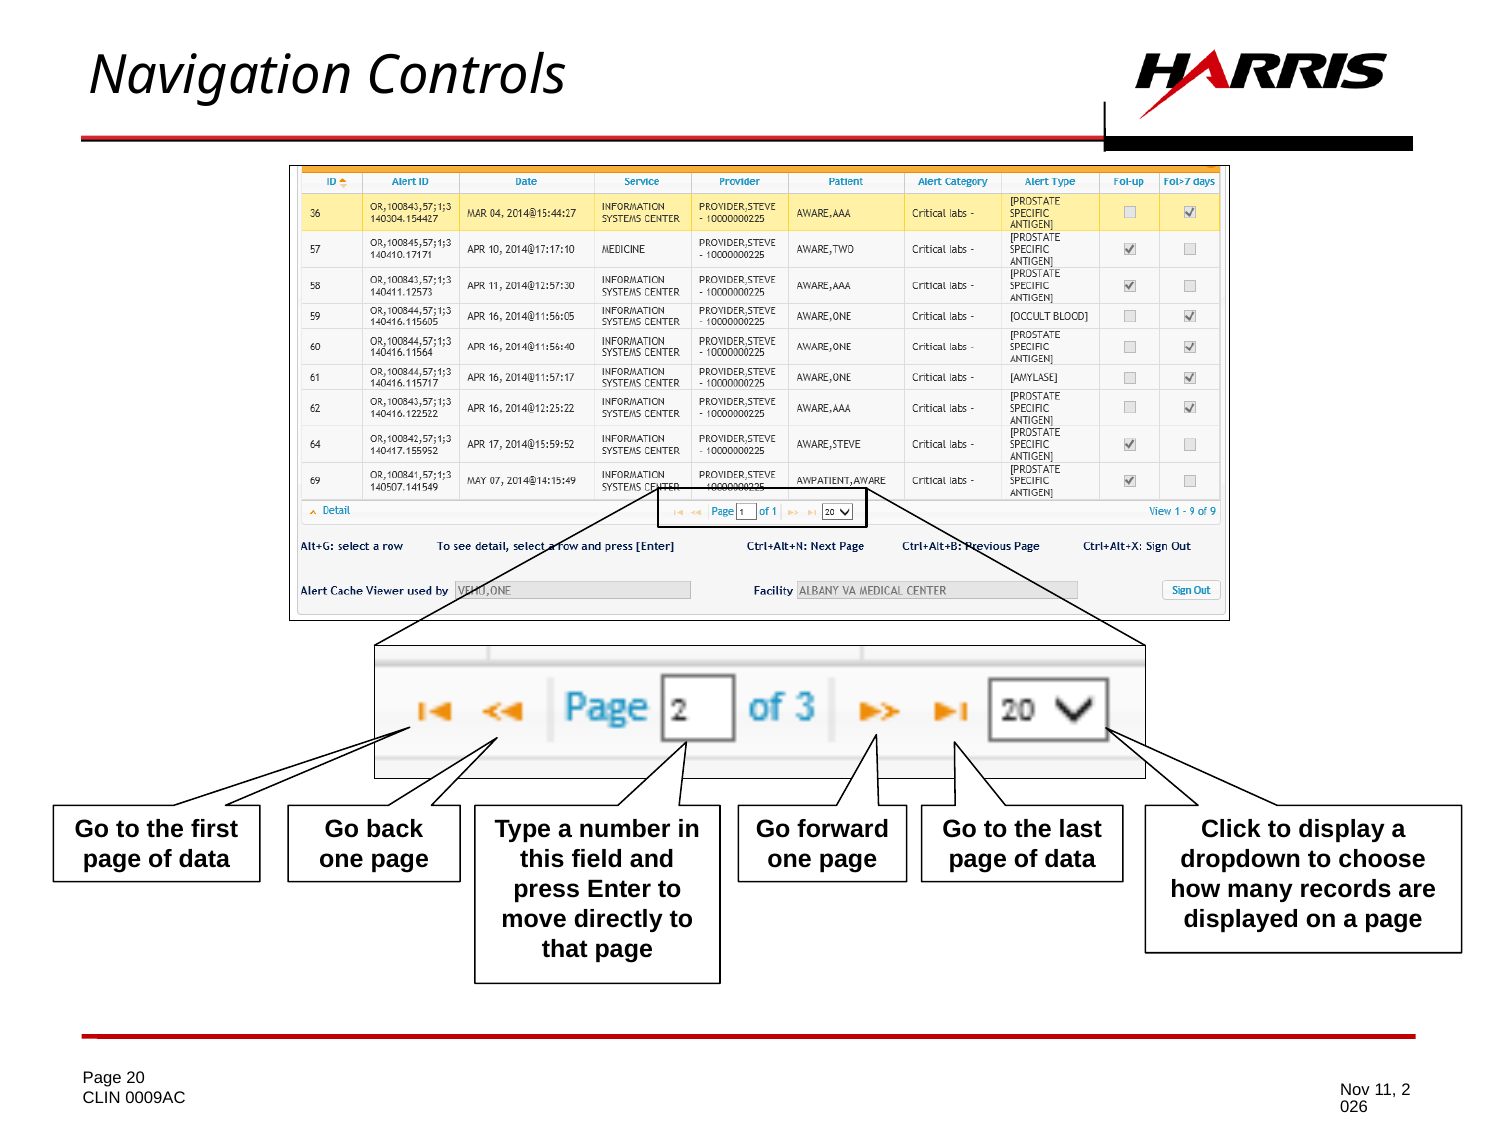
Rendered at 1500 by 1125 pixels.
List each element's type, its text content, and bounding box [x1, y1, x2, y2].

text_box Go back one page [288, 788, 461, 882]
picture [373, 645, 1146, 779]
picture [1135, 49, 1387, 119]
picture [289, 165, 1230, 621]
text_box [866, 488, 1146, 646]
text_box Click to display a dropdown to choose how many records are displayed on a page [1145, 747, 1462, 953]
slide_number 10-Jul-15 [1324, 1066, 1435, 1111]
text_box Go to the first page of data [53, 741, 368, 882]
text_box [373, 488, 659, 646]
text_box Go forward one page [738, 788, 907, 882]
title Navigation Controls [73, 27, 962, 117]
text_box Type a number in this field and press Enter to move directly to that page [474, 788, 721, 984]
text_box Go to the last page of data [921, 788, 1123, 882]
